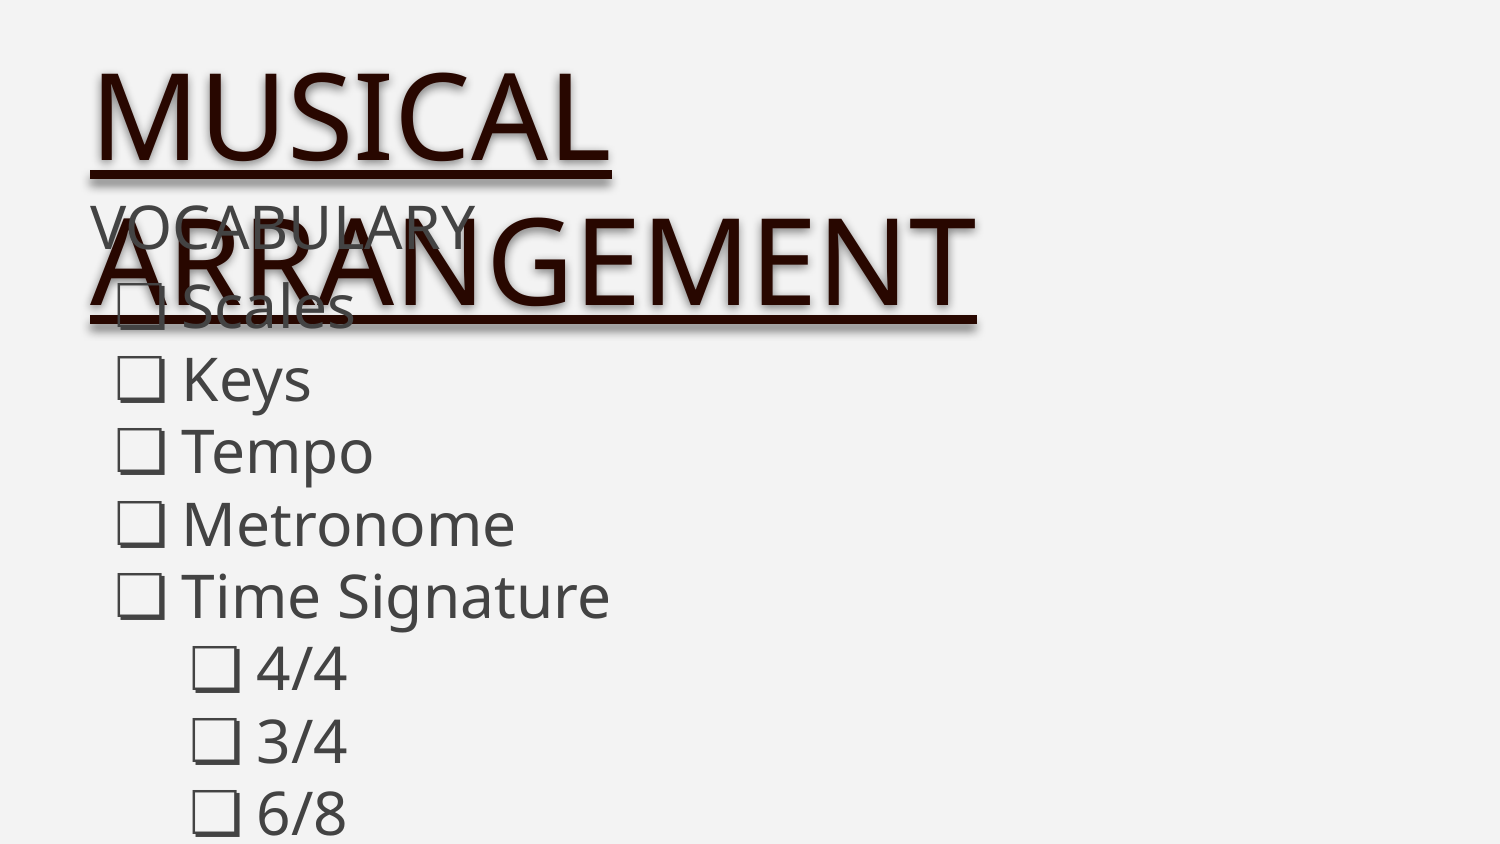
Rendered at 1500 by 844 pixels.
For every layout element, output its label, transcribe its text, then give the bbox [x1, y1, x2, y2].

text_box MUSICAL ARRANGEMENT [75, 24, 1425, 174]
text_box VOCABULARY [75, 174, 1425, 247]
text_box Scales Keys Tempo Metronome Time Signature 4/4 3/4 6/8 [91, 253, 1425, 844]
